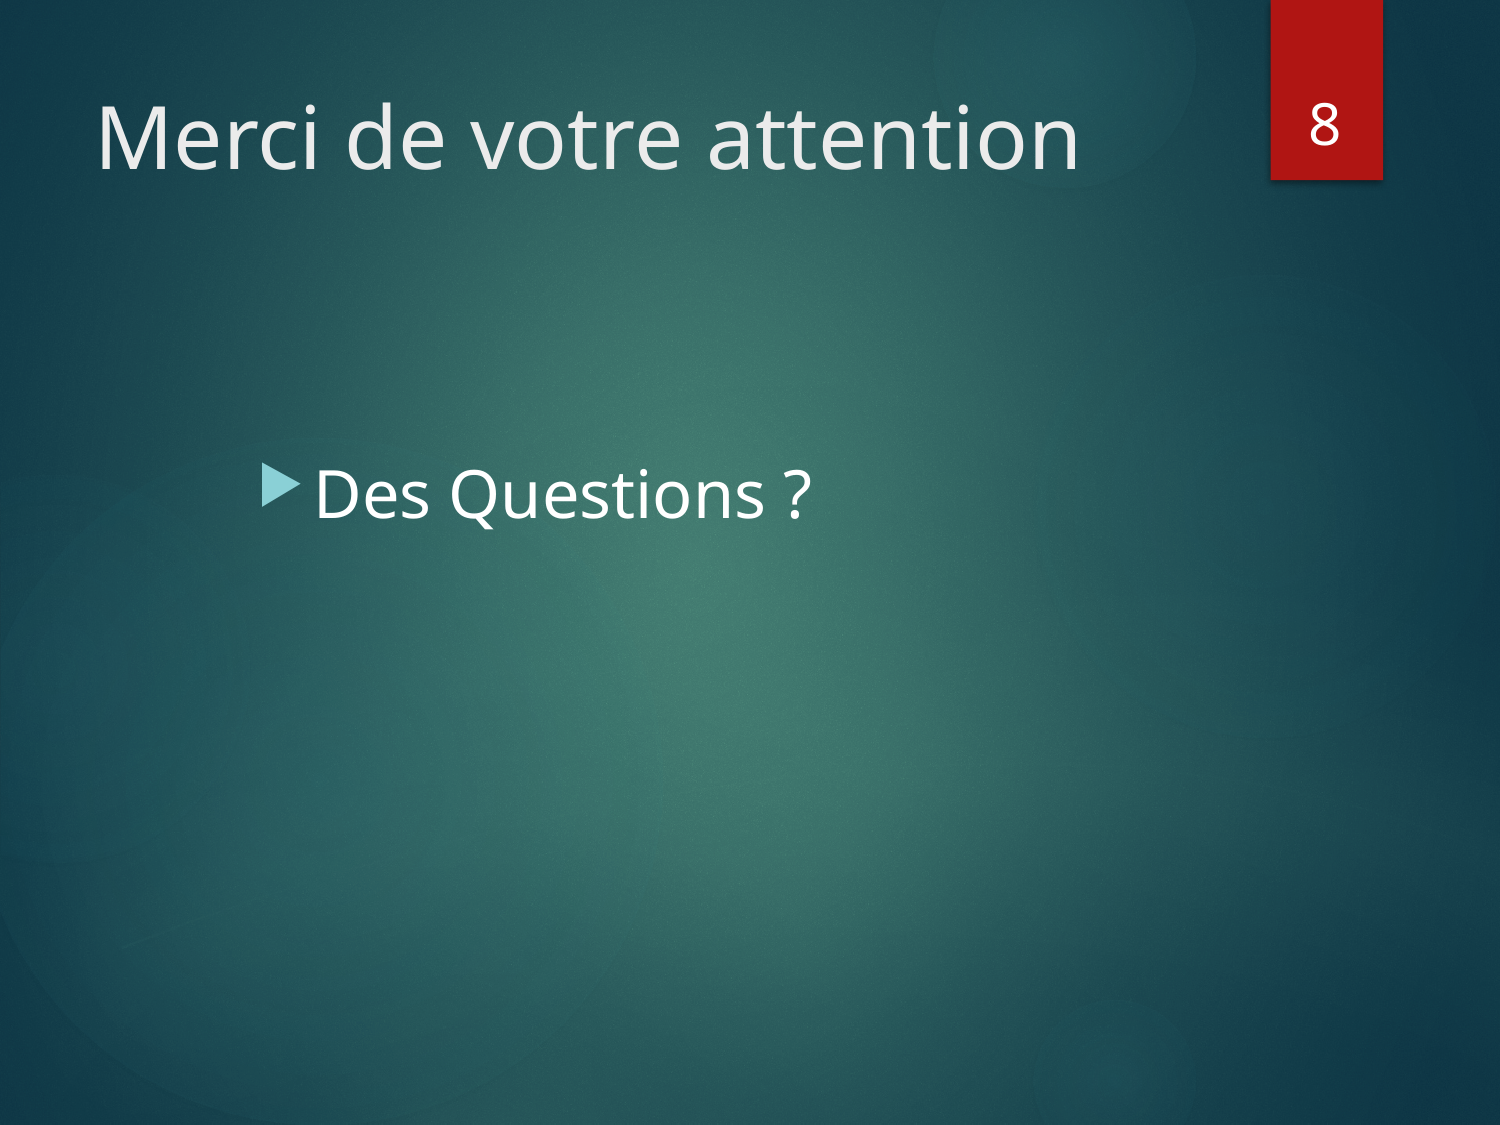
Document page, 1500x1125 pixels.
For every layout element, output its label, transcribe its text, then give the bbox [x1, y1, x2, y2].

list Des Questions ? [242, 444, 1343, 588]
title Merci de votre attention [79, 74, 1237, 304]
slide_number 8 [1273, 48, 1378, 175]
